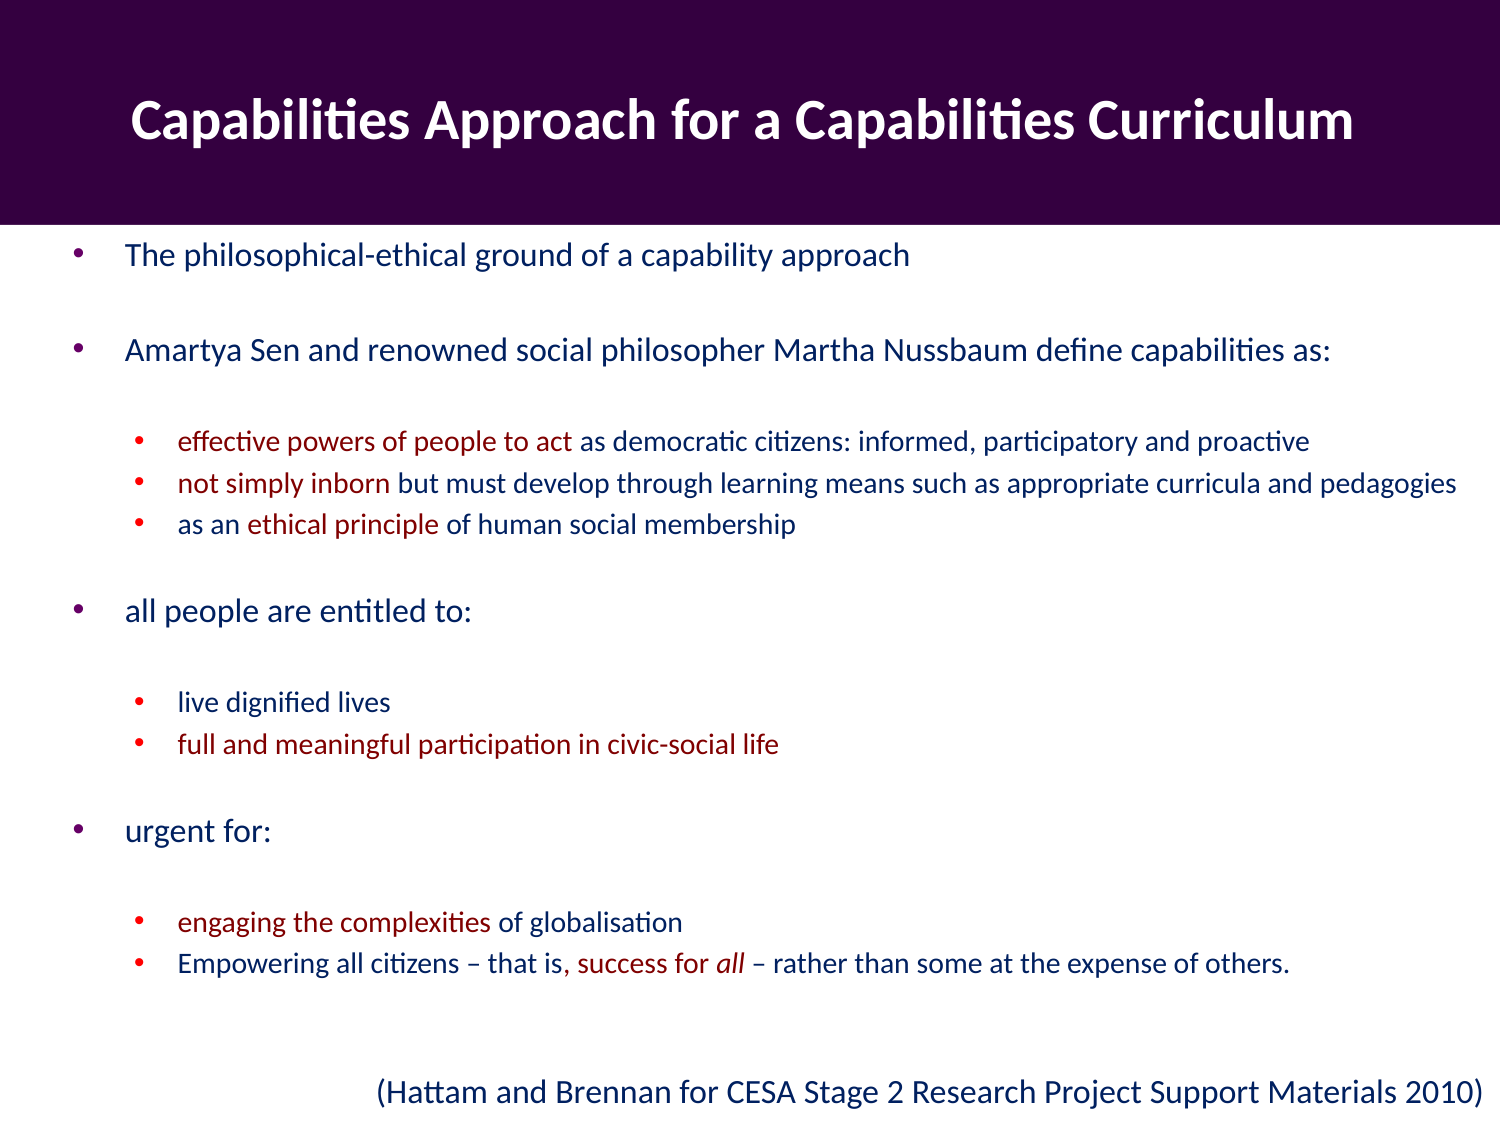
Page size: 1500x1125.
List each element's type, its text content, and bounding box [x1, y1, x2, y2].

title Capabilities Approach for a Capabilities Curriculum [0, 0, 1500, 224]
list The philosophical-ethical ground of a capability approach Amartya Sen and renowned social philosopher Martha Nussbaum define capabilities as: effective powers of people to act as democratic citizens: informed, participatory and proactive not simply inborn but must develop through learning means such as appropriate curricula and pedagogies as an ethical principle of human social membership all people are entitled to: live dignified lives full and meaningful participation in civic-social life urgent for: engaging the complexities of globalisation Empowering all citizens – that is, success for all – rather than some at the expense of others. (Hattam and Brennan for CESA Stage 2 Research Project Support Materials 2010) [0, 224, 1500, 1125]
